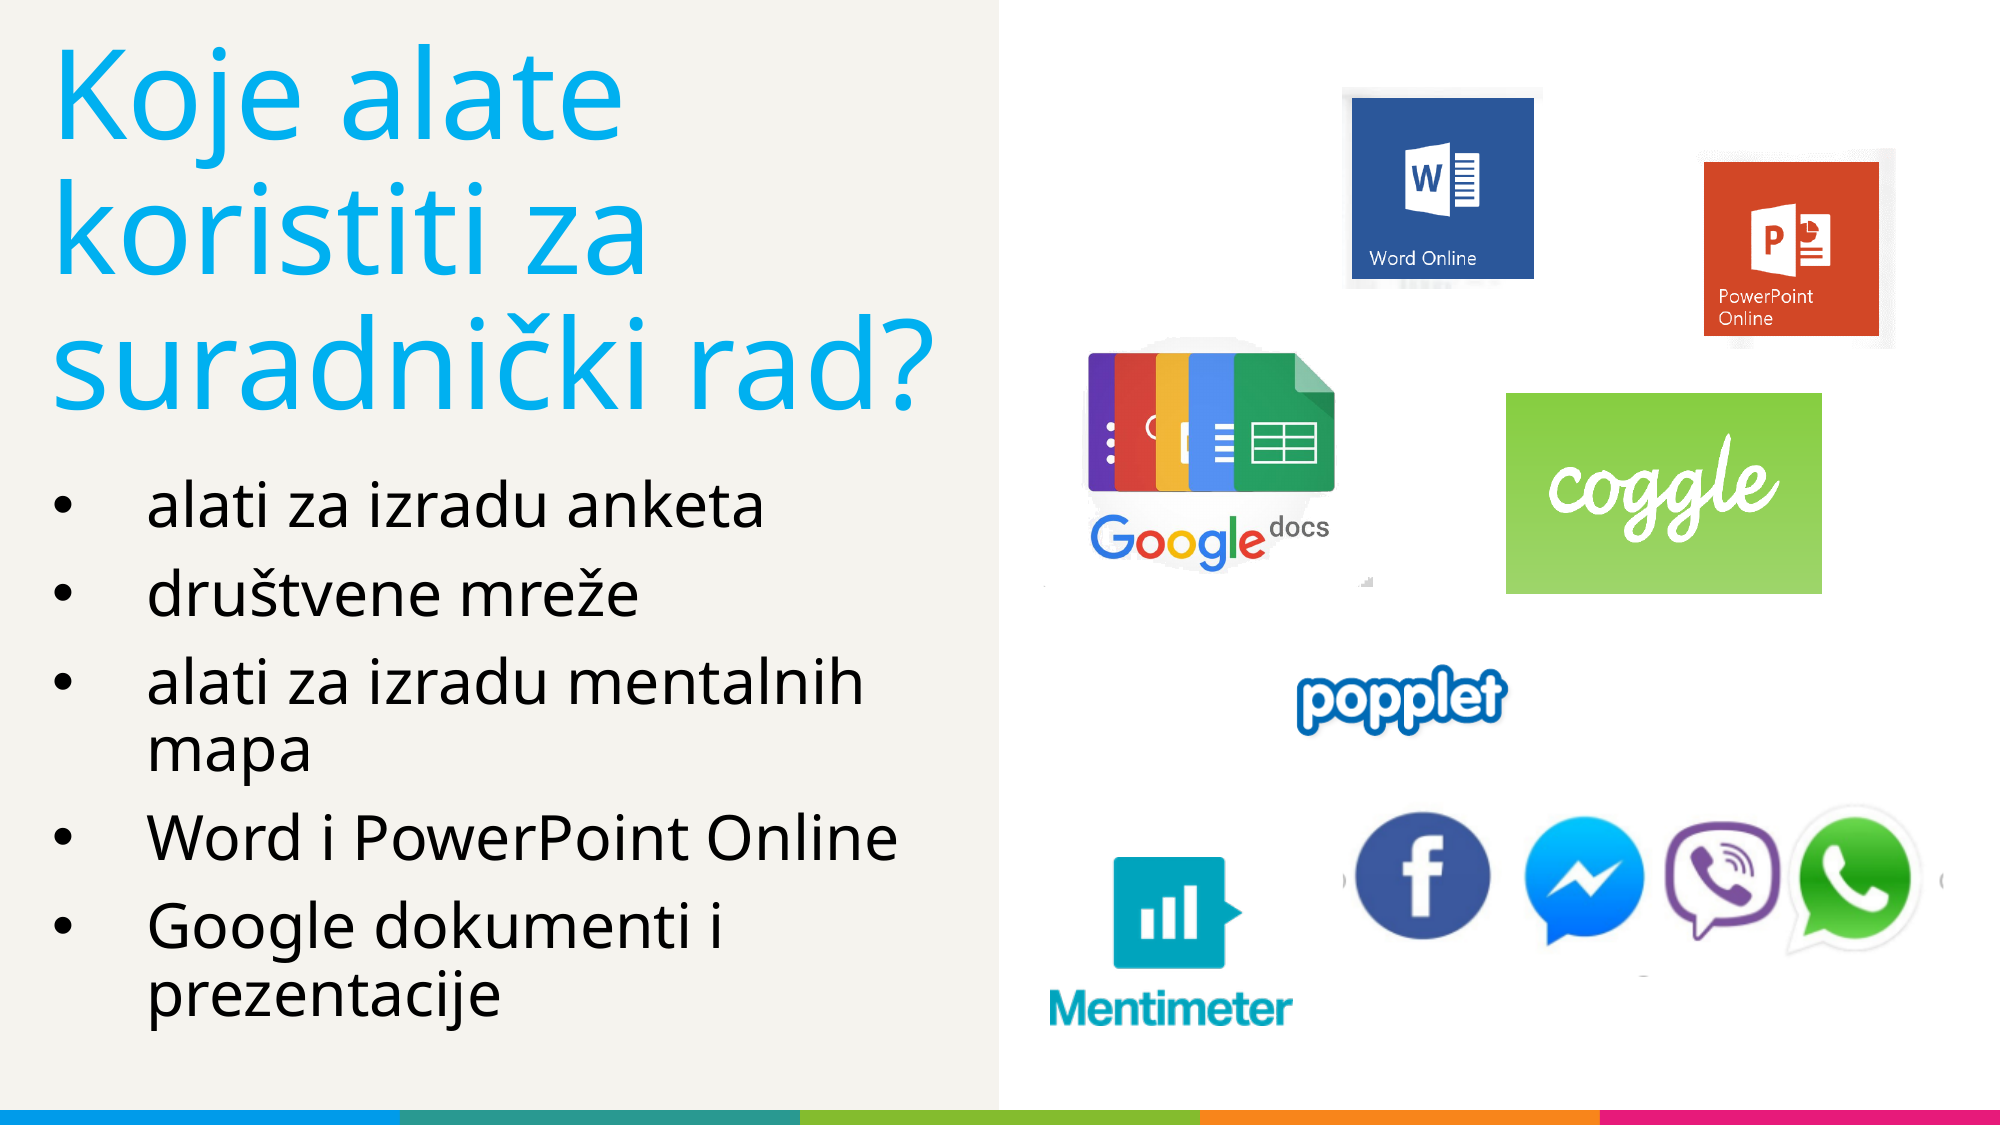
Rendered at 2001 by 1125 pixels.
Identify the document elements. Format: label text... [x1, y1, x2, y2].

picture [1281, 642, 1525, 750]
picture [1506, 392, 1823, 595]
picture [1342, 87, 1543, 289]
picture [1342, 793, 1944, 978]
list alati za izradu anketa društvene mreže alati za izradu mentalnih mapa Word i PowerPoint Online Google dokumenti i prezentacije [0, 466, 1000, 1092]
picture [1050, 857, 1293, 1026]
picture [1695, 147, 1896, 350]
title Koje alate koristiti za suradnički rad? [35, 181, 1020, 444]
picture [1040, 337, 1374, 588]
